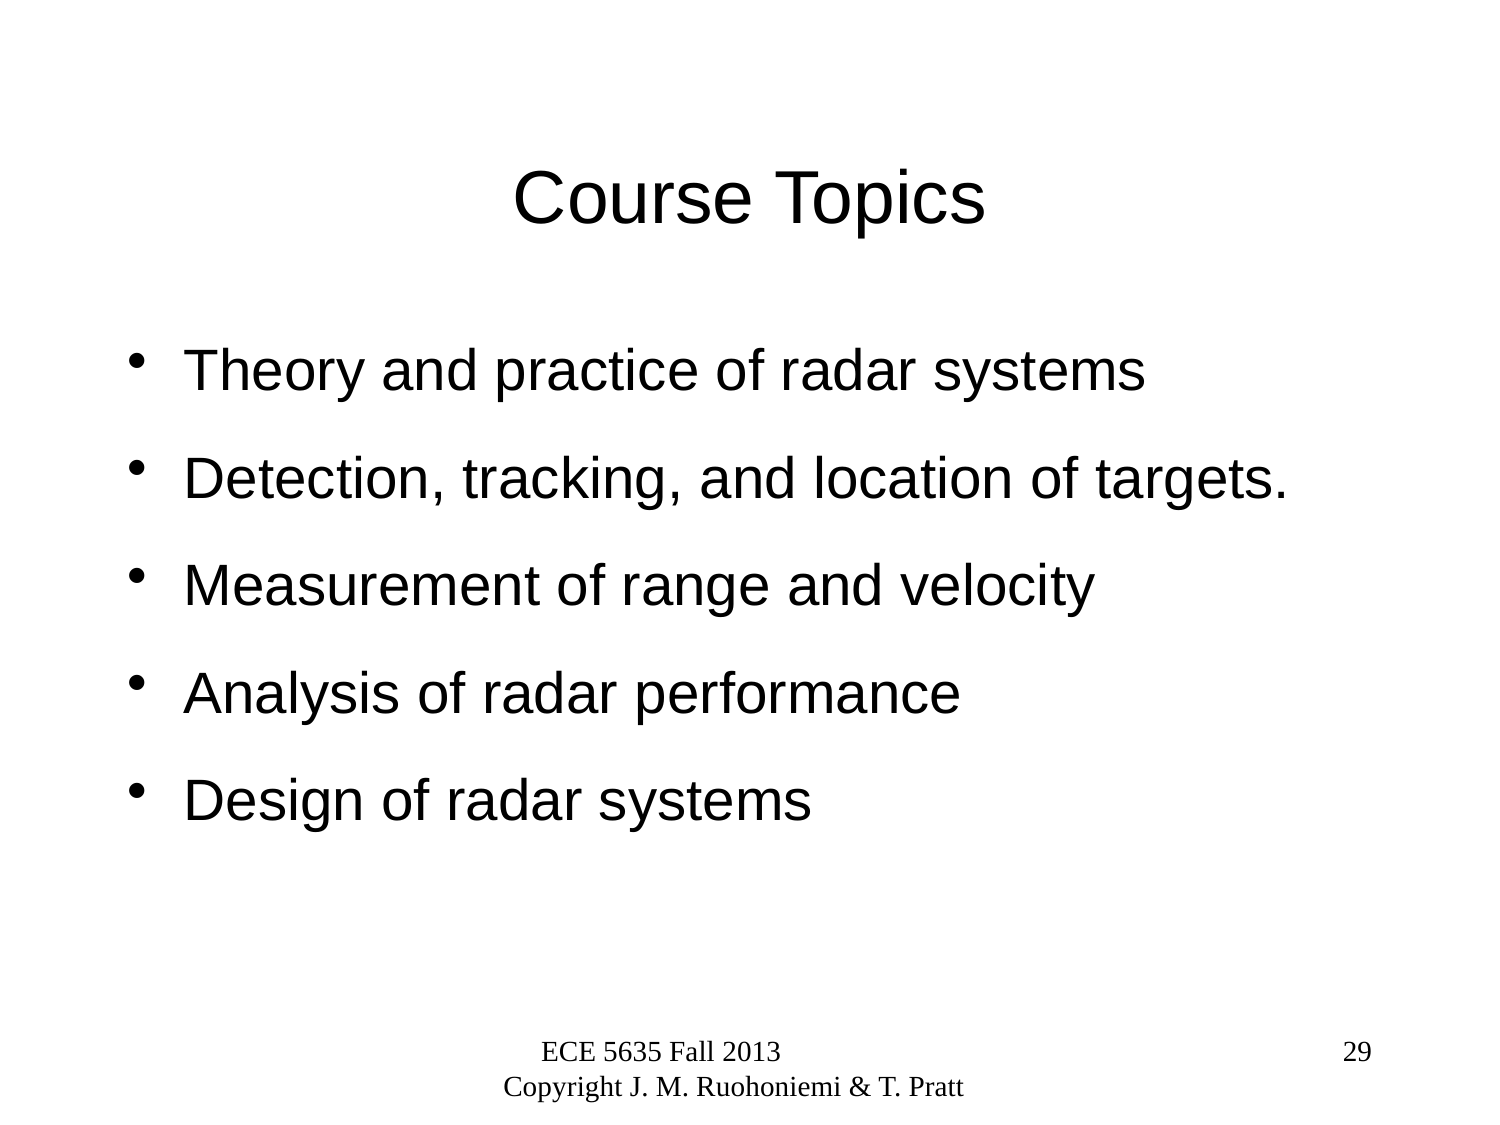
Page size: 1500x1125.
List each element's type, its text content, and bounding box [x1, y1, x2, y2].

title Course Topics [112, 99, 1388, 288]
list Theory and practice of radar systems Detection, tracking, and location of targets. Measurement of range and velocity Analysis of radar performance Design of radar systems [112, 324, 1388, 1001]
footer ECE 5635 Fall 2013 Copyright J. M. Ruohoniemi & T. Pratt [487, 1024, 988, 1101]
slide_number 29 [1074, 1024, 1388, 1101]
